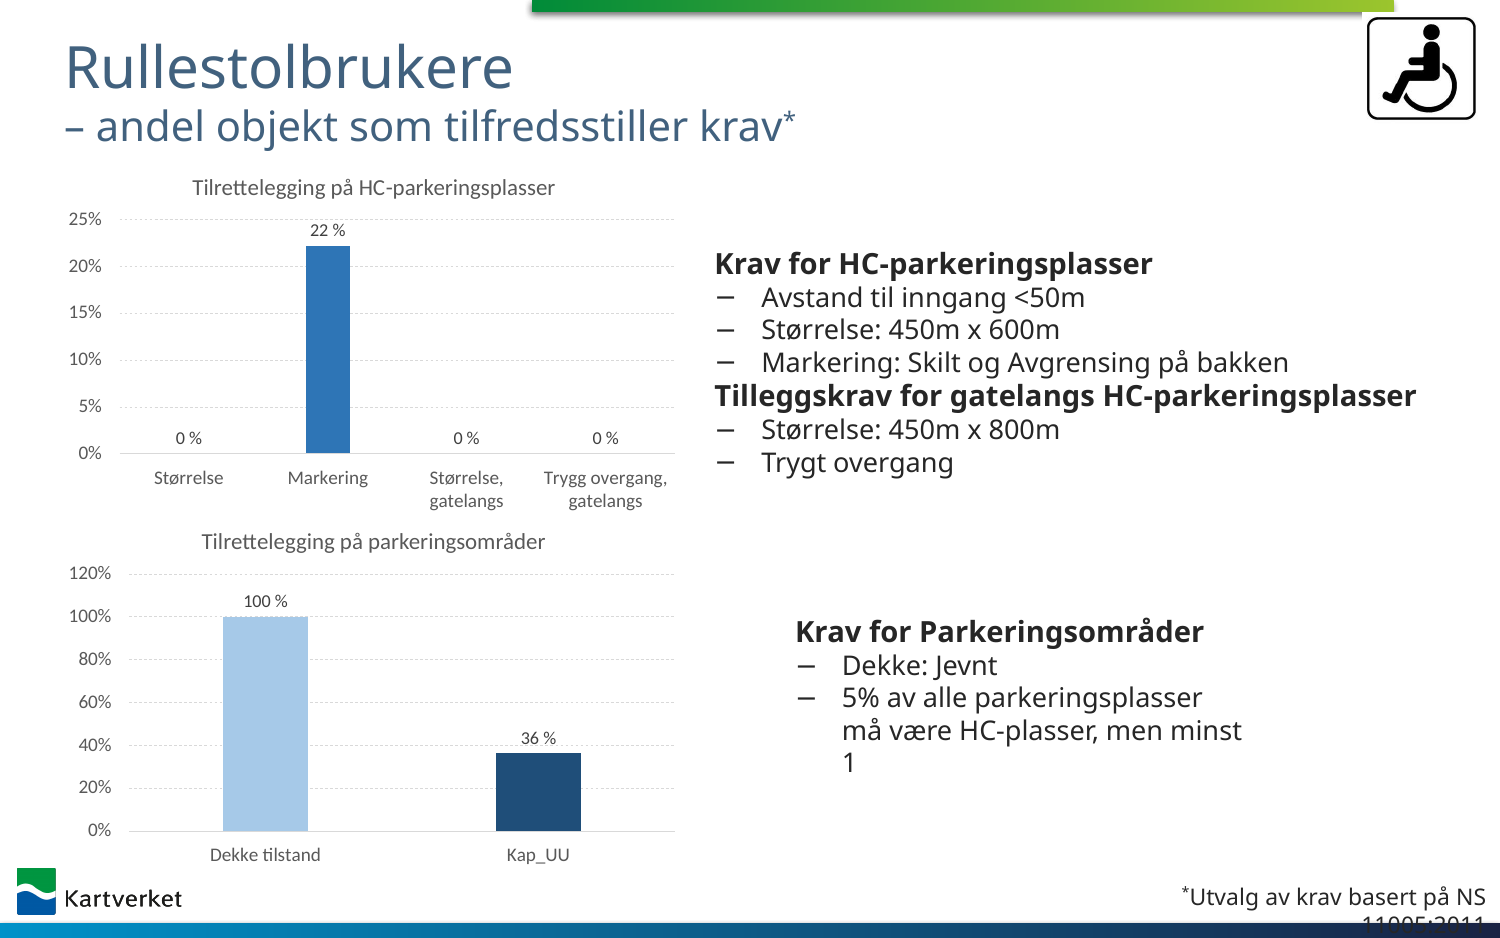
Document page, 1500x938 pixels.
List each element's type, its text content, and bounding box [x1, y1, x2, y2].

text_box *Utvalg av krav basert på NS 11005:2011 [1068, 873, 1500, 938]
text_box Rullestolbrukere – andel objekt som tilfredsstiller krav* [49, 25, 1431, 158]
text_box Krav for Parkeringsområder Dekke: Jevnt 5% av alle parkeringsplasser må være HC-plasser, men minst 1 [780, 605, 1261, 786]
text_box Krav for HC-parkeringsplasser Avstand til inngang <50m Størrelse: 450m x 600m Markering: Skilt og Avgrensing på bakken Tilleggskrav for gatelangs HC-parkeringsplasser Størrelse: 450m x 800m Trygt overgang [699, 237, 1433, 485]
picture [62, 520, 686, 874]
picture [62, 166, 686, 519]
picture [1362, 12, 1481, 126]
